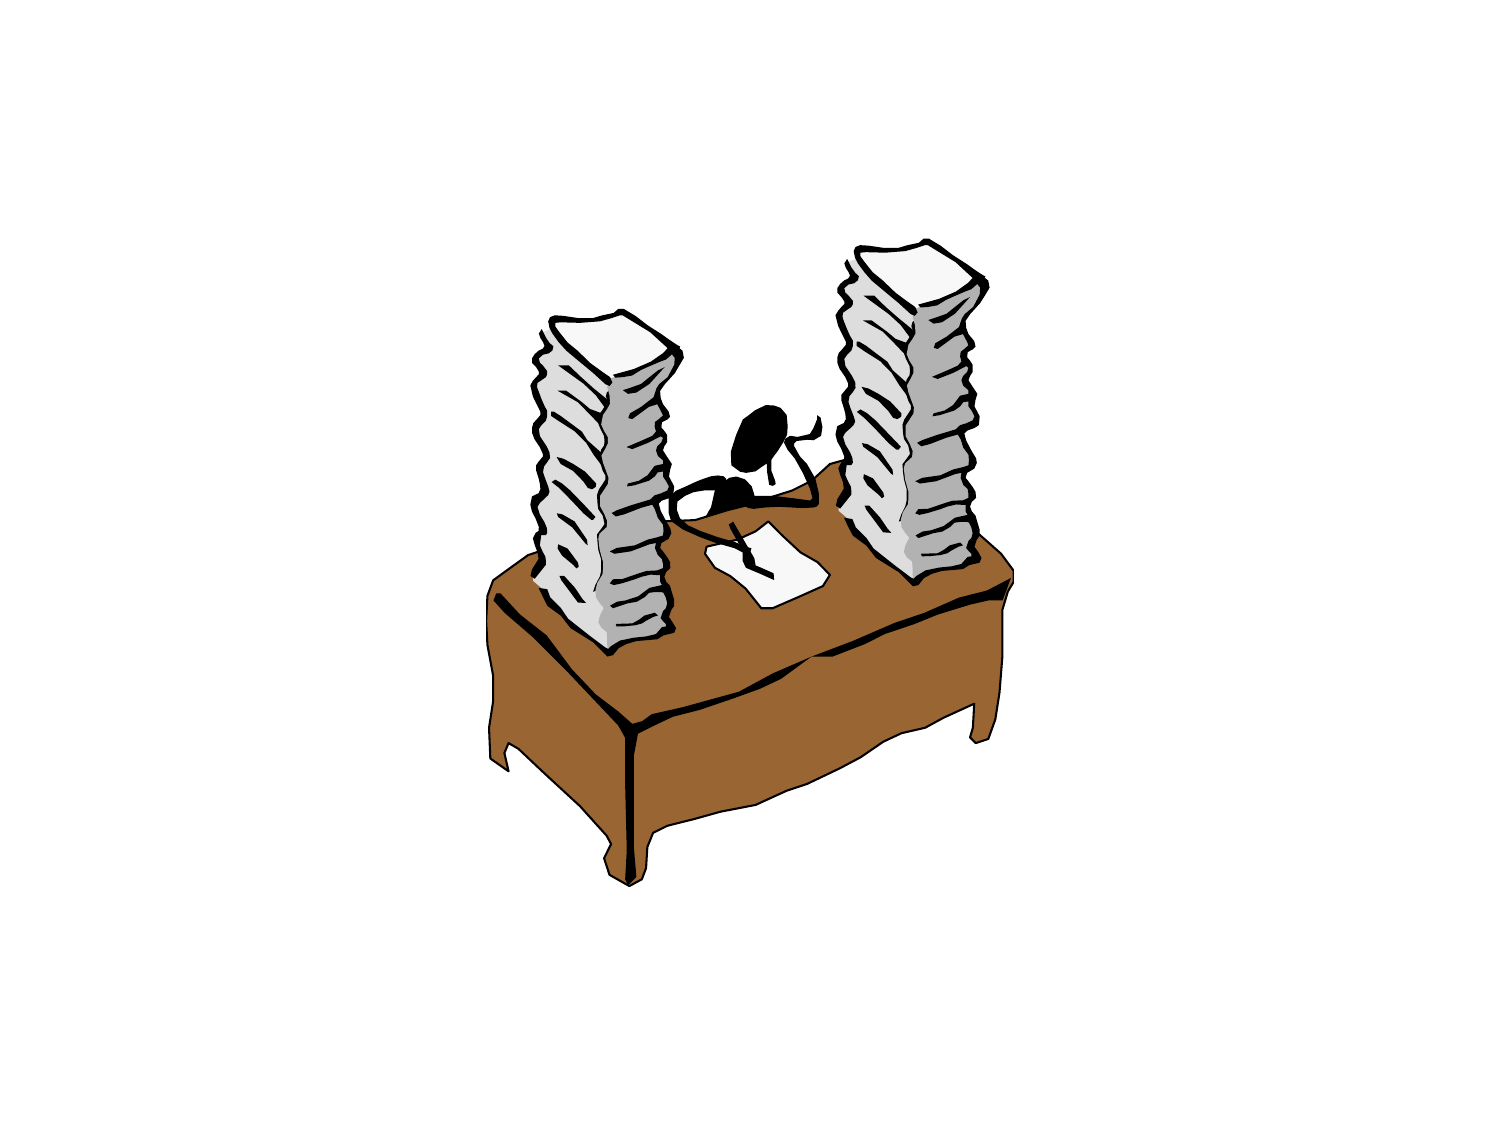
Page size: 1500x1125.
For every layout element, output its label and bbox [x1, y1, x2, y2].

picture [485, 238, 1015, 887]
